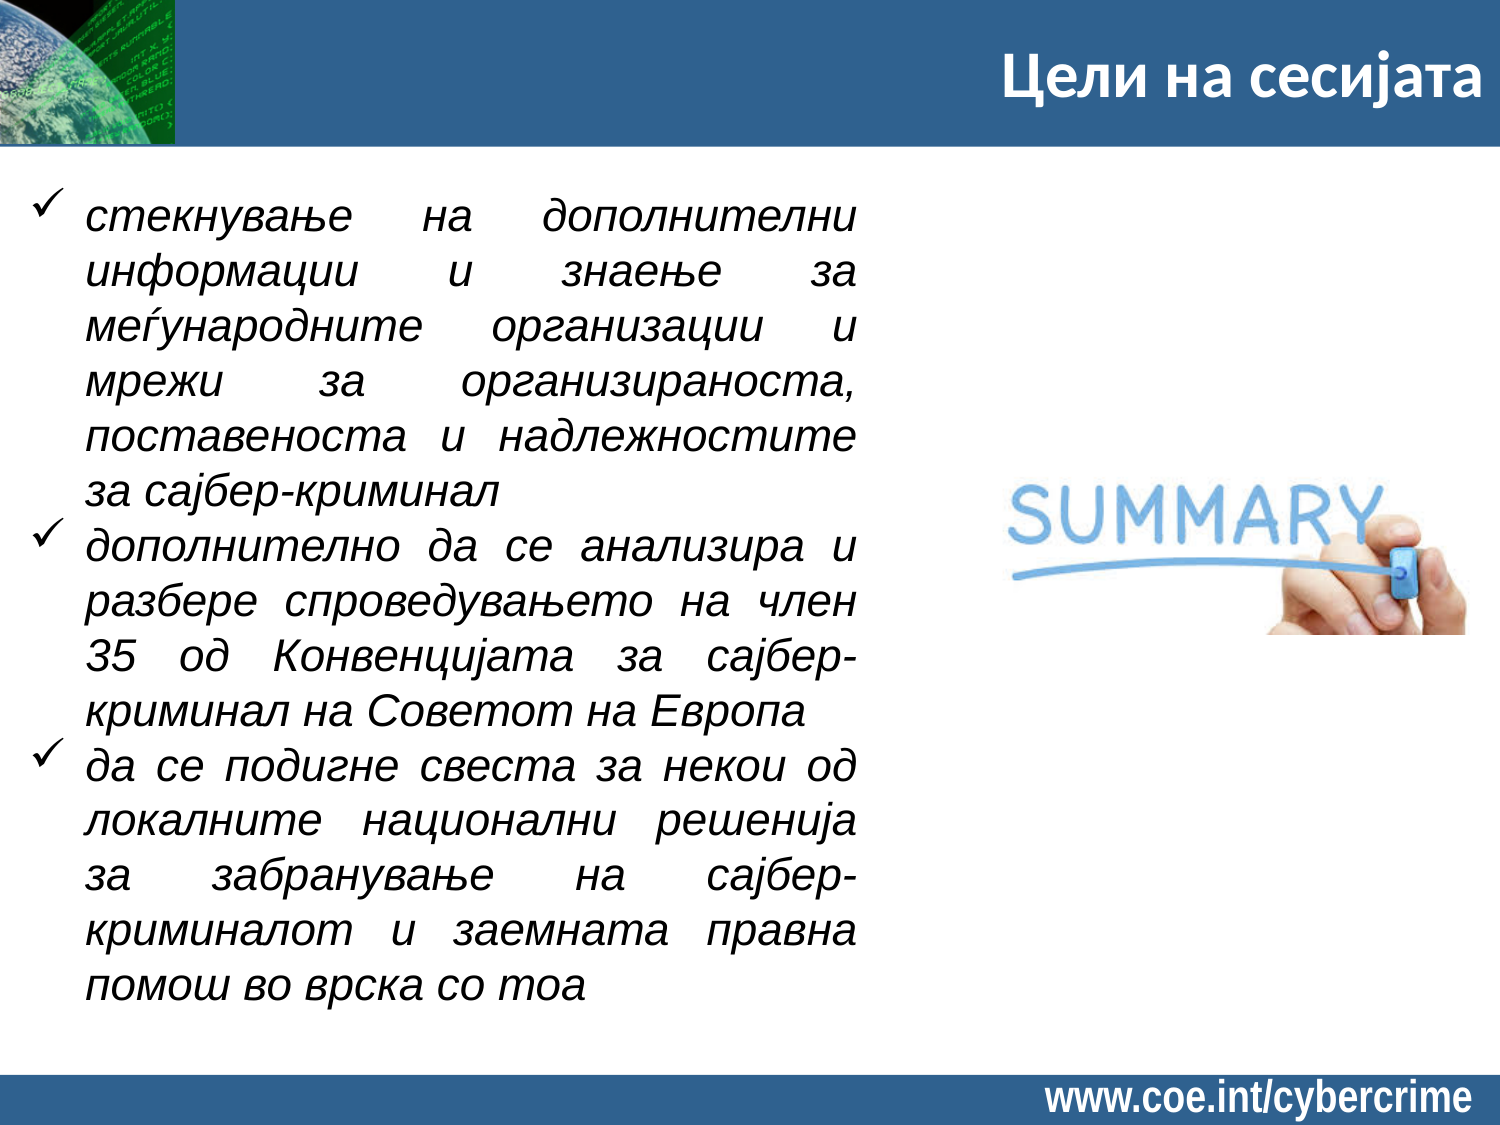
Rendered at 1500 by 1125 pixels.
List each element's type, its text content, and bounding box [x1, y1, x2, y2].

text_box www.coe.int/cybercrime [1030, 1059, 1500, 1125]
text_box Цели на сесијата [177, 0, 1500, 149]
picture [0, 0, 175, 144]
text_box стекнување на дополнителни информации и знаење за меѓународните организации и мрежи за организираноста, поставеноста и надлежностите за сајбер-криминал дополнително да се анализира и разбере спроведувањето на член 35 од Конвенцијата за сајбер-криминал на Советот на Европа да се подигне свеста за некои од локалните национални решенија за забранување на сајбер-криминалот и заемната правна помош во врска со тоа [14, 177, 873, 1018]
picture [946, 443, 1481, 635]
text_box [0, 1073, 1030, 1125]
